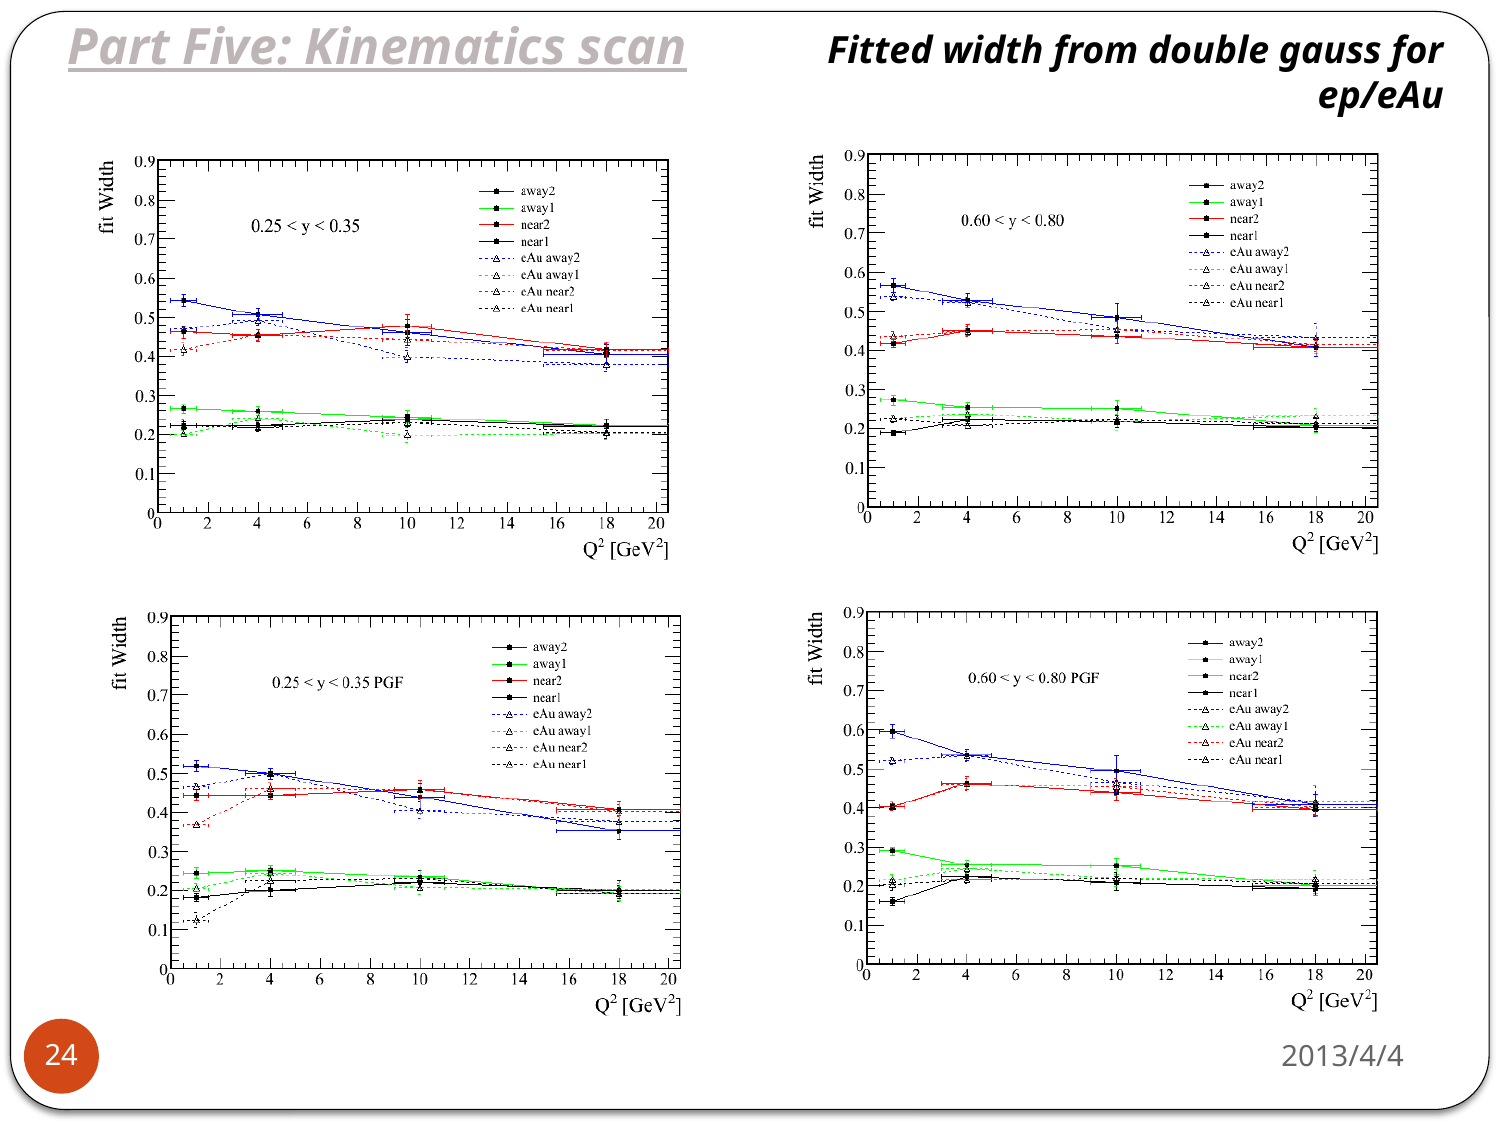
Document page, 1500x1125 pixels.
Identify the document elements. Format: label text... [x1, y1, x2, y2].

title Part Five: Kinematics scan [53, 6, 703, 161]
picture [97, 597, 727, 1032]
list Fitted width from double gauss for ep/eAu [750, 19, 1459, 80]
picture [88, 140, 711, 575]
slide_number 24 [23, 1018, 99, 1094]
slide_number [1012, 1015, 1419, 1094]
picture [796, 597, 1400, 1021]
picture [796, 136, 1424, 570]
